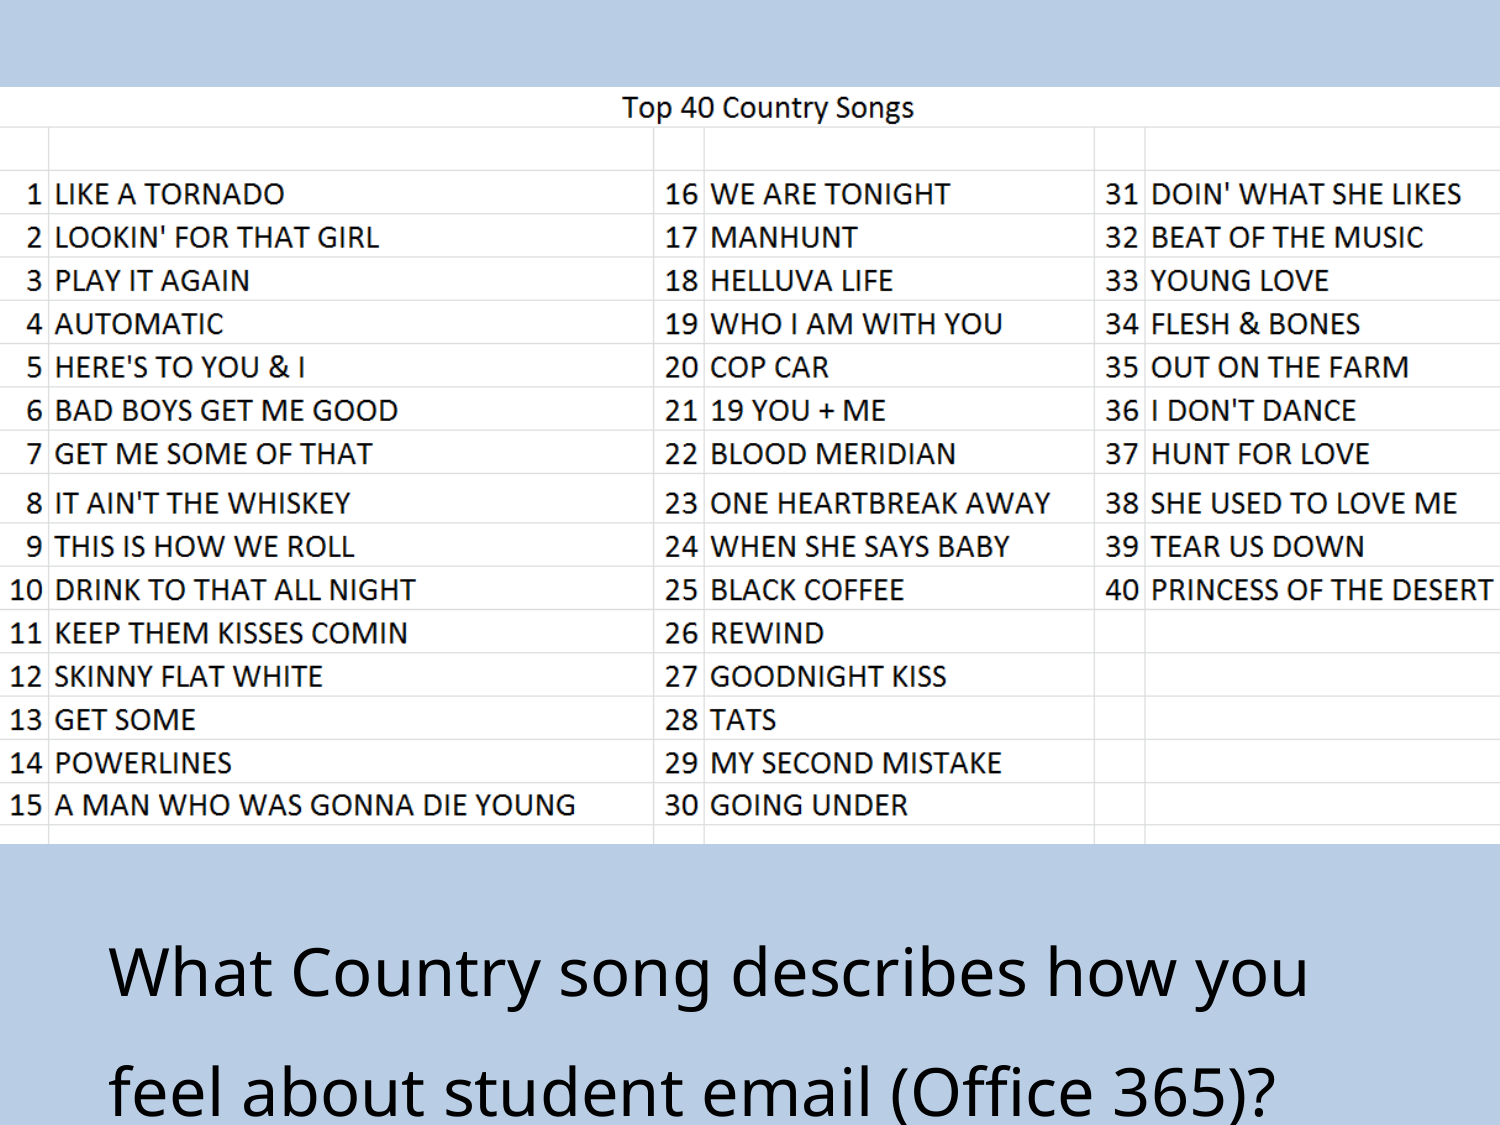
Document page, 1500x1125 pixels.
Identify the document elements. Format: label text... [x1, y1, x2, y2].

text_box What Country song describes how you feel about student email (Office 365)? [94, 882, 1406, 1125]
picture [0, 87, 1500, 844]
